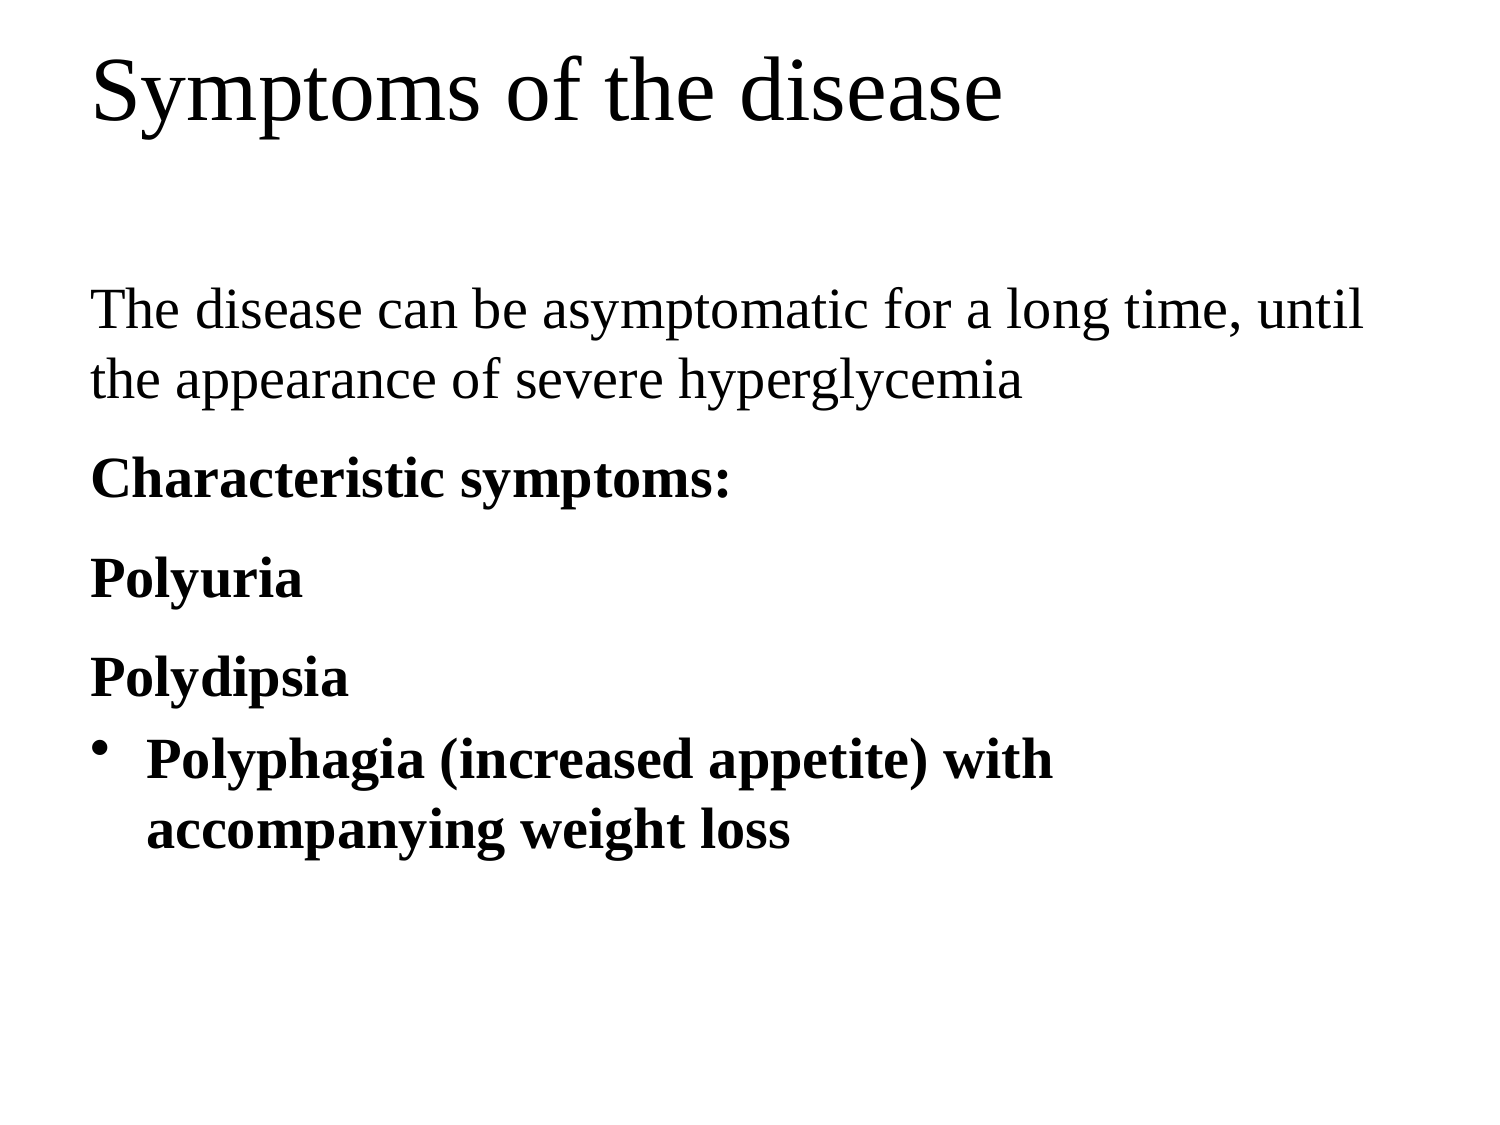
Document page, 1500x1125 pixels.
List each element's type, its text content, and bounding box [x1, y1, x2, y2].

list The disease can be asymptomatic for a long time, until the appearance of severe hyperglycemia Characteristic symptoms: Polyuria Polydipsia Polyphagia (increased appetite) with accompanying weight loss [74, 262, 1426, 1006]
title Symptoms of the disease [74, 44, 1426, 233]
